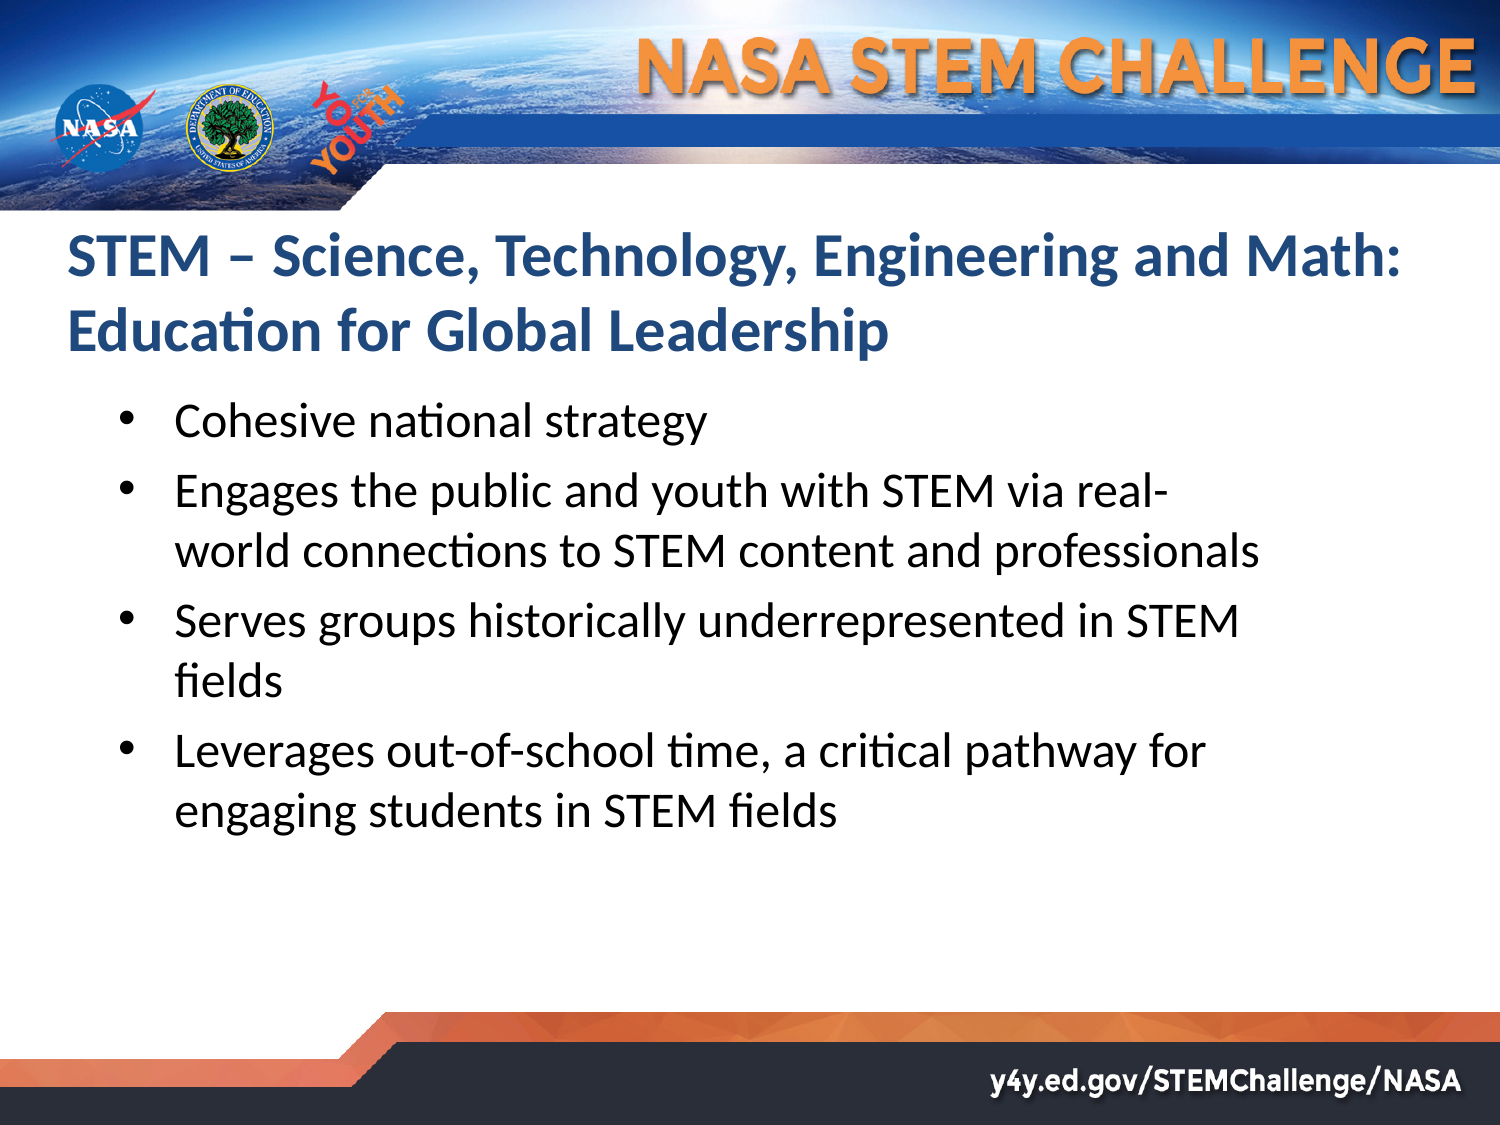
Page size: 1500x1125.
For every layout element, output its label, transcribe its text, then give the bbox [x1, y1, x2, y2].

list Cohesive national strategy Engages the public and youth with STEM via real-world connections to STEM content and professionals Serves groups historically underrepresented in STEM fields Leverages out-of-school time, a critical pathway for engaging students in STEM fields [103, 379, 1296, 1011]
title STEM – Science, Technology, Engineering and Math: Education for Global Leadership [52, 218, 1500, 360]
picture [0, 0, 1500, 1125]
